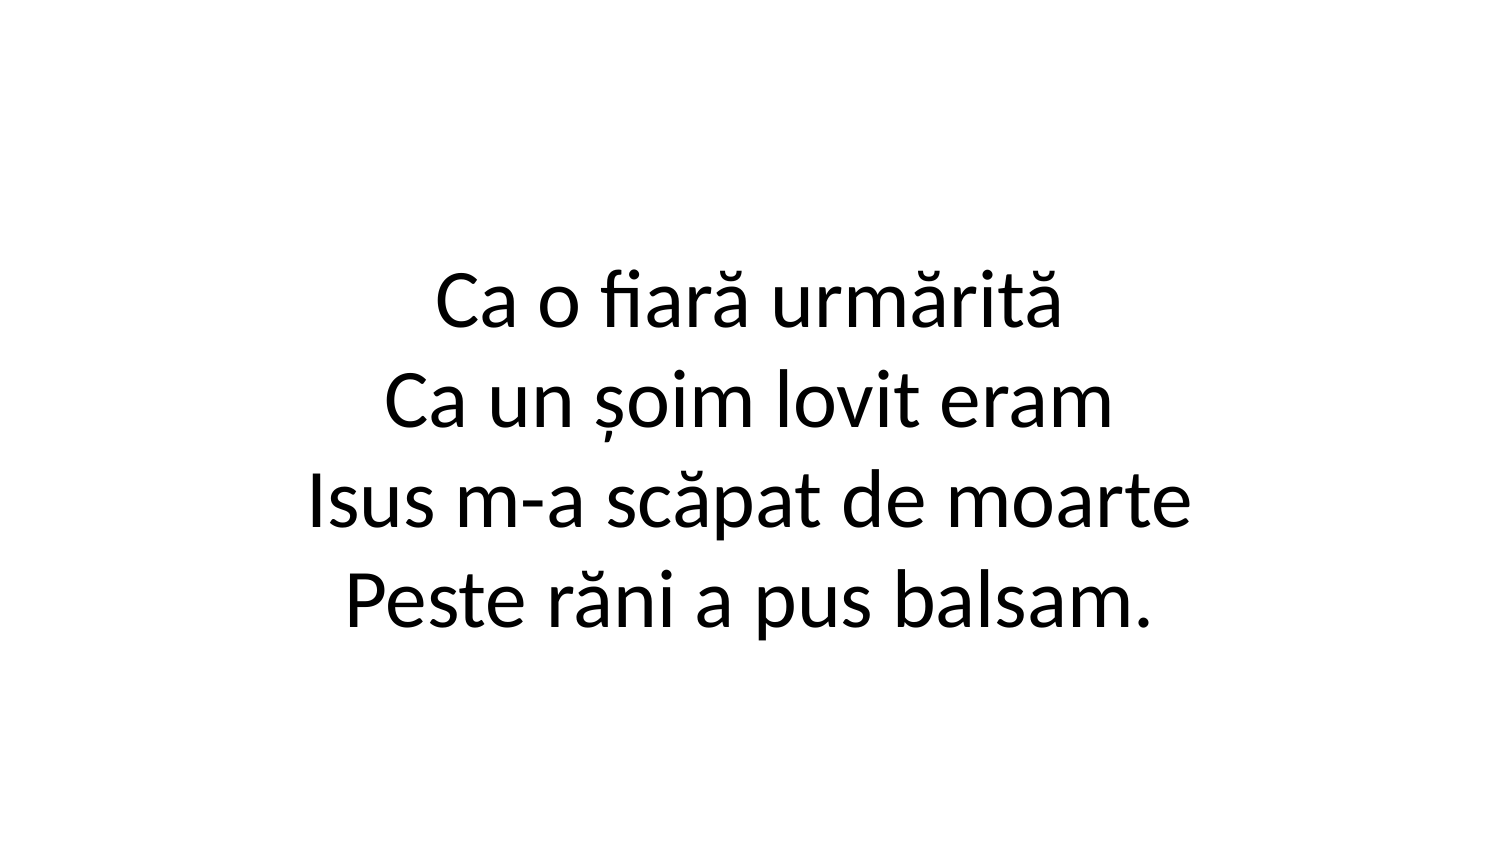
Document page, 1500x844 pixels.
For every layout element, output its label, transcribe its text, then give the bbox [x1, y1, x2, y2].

text_box Ca o fiară urmărită Ca un șoim lovit eram Isus m-a scăpat de moarte Peste răni a pus balsam. [291, 192, 1209, 652]
